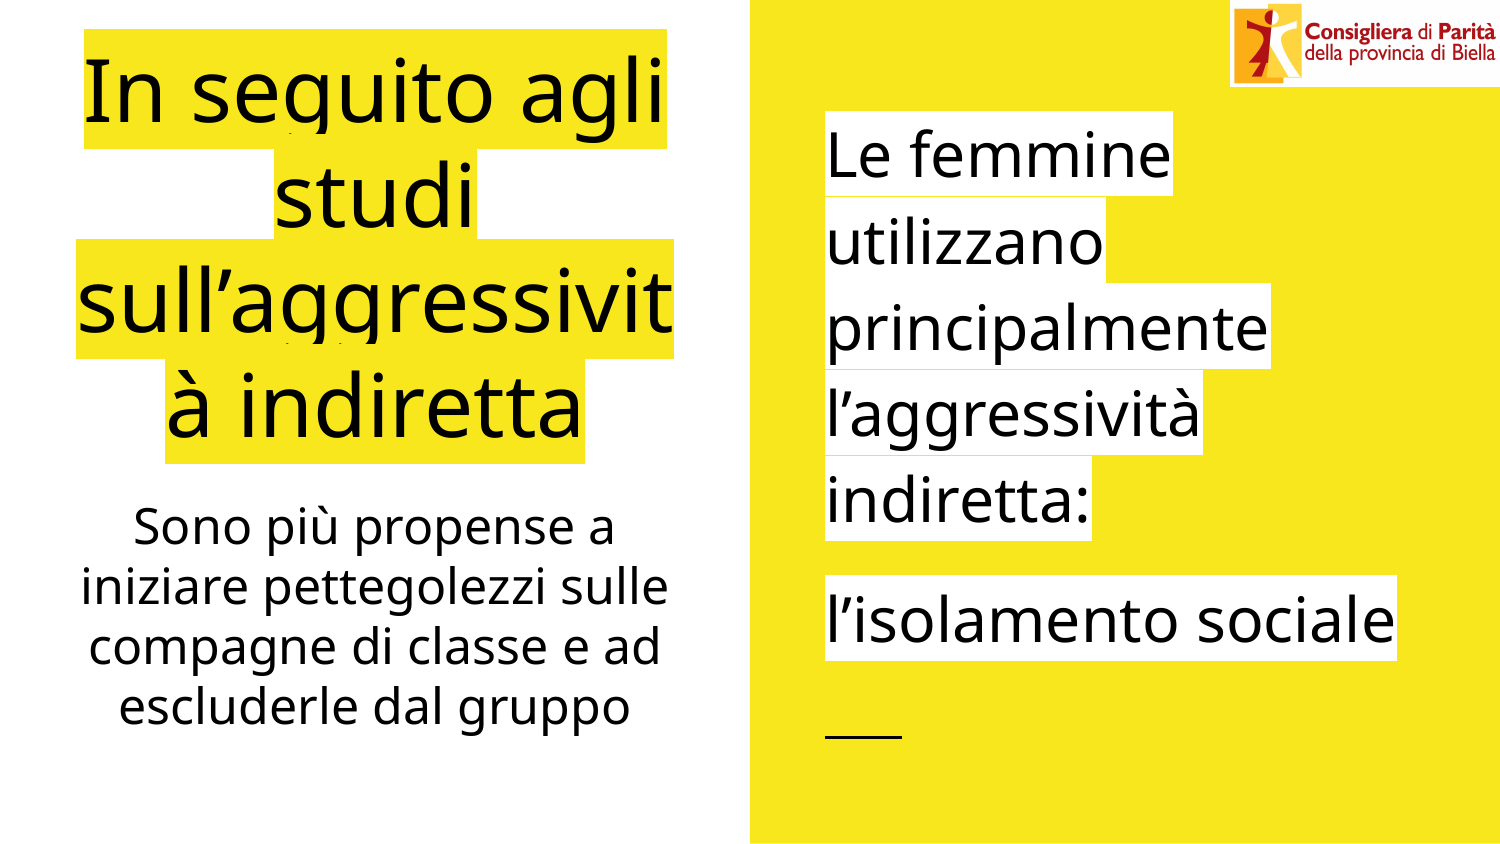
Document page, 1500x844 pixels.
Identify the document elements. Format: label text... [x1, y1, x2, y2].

list Le femmine utilizzano principalmente l’aggressività indiretta: l’isolamento sociale [810, 118, 1440, 725]
title In seguito agli studi sull’aggressività indiretta [43, 177, 708, 471]
picture [1230, 0, 1500, 88]
subtitle Sono più propense a iniziare pettegolezzi sulle compagne di classe e ad escluderle dal gruppo [43, 479, 708, 700]
